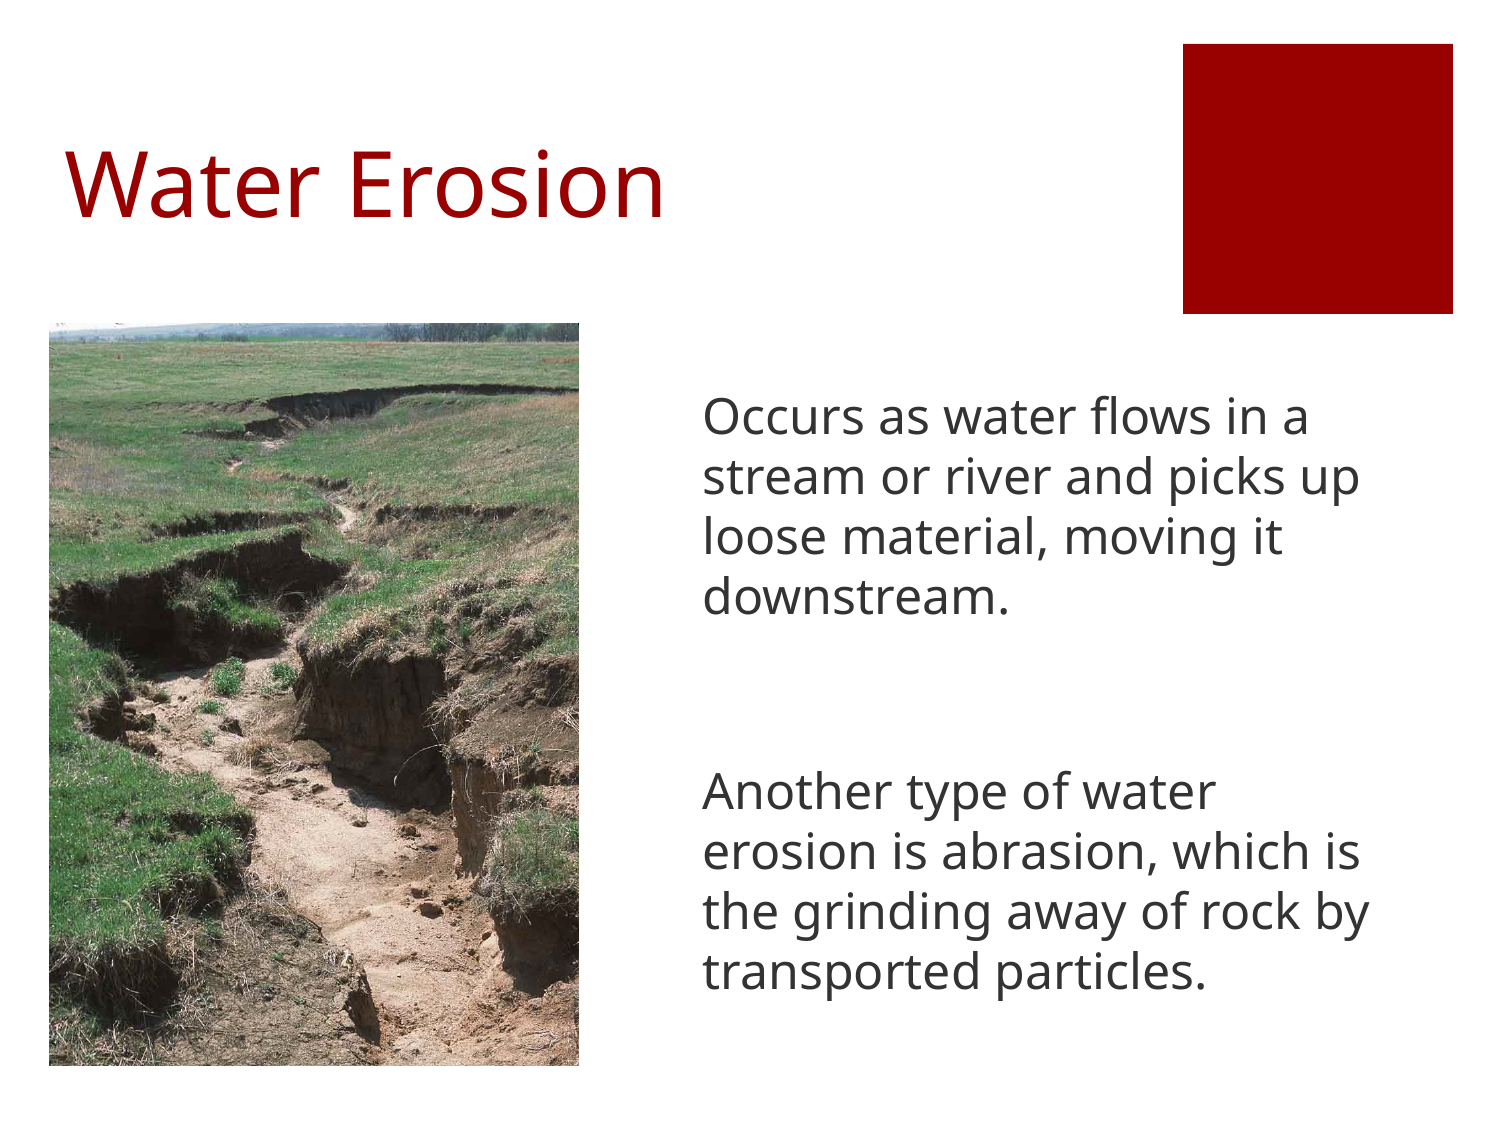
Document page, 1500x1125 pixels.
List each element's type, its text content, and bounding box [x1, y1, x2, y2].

title Water Erosion [49, 56, 1117, 244]
picture [48, 323, 580, 1066]
list Occurs as water flows in a stream or river and picks up loose material, moving it downstream. Another type of water erosion is abrasion, which is the grinding away of rock by transported particles. [687, 376, 1393, 1066]
